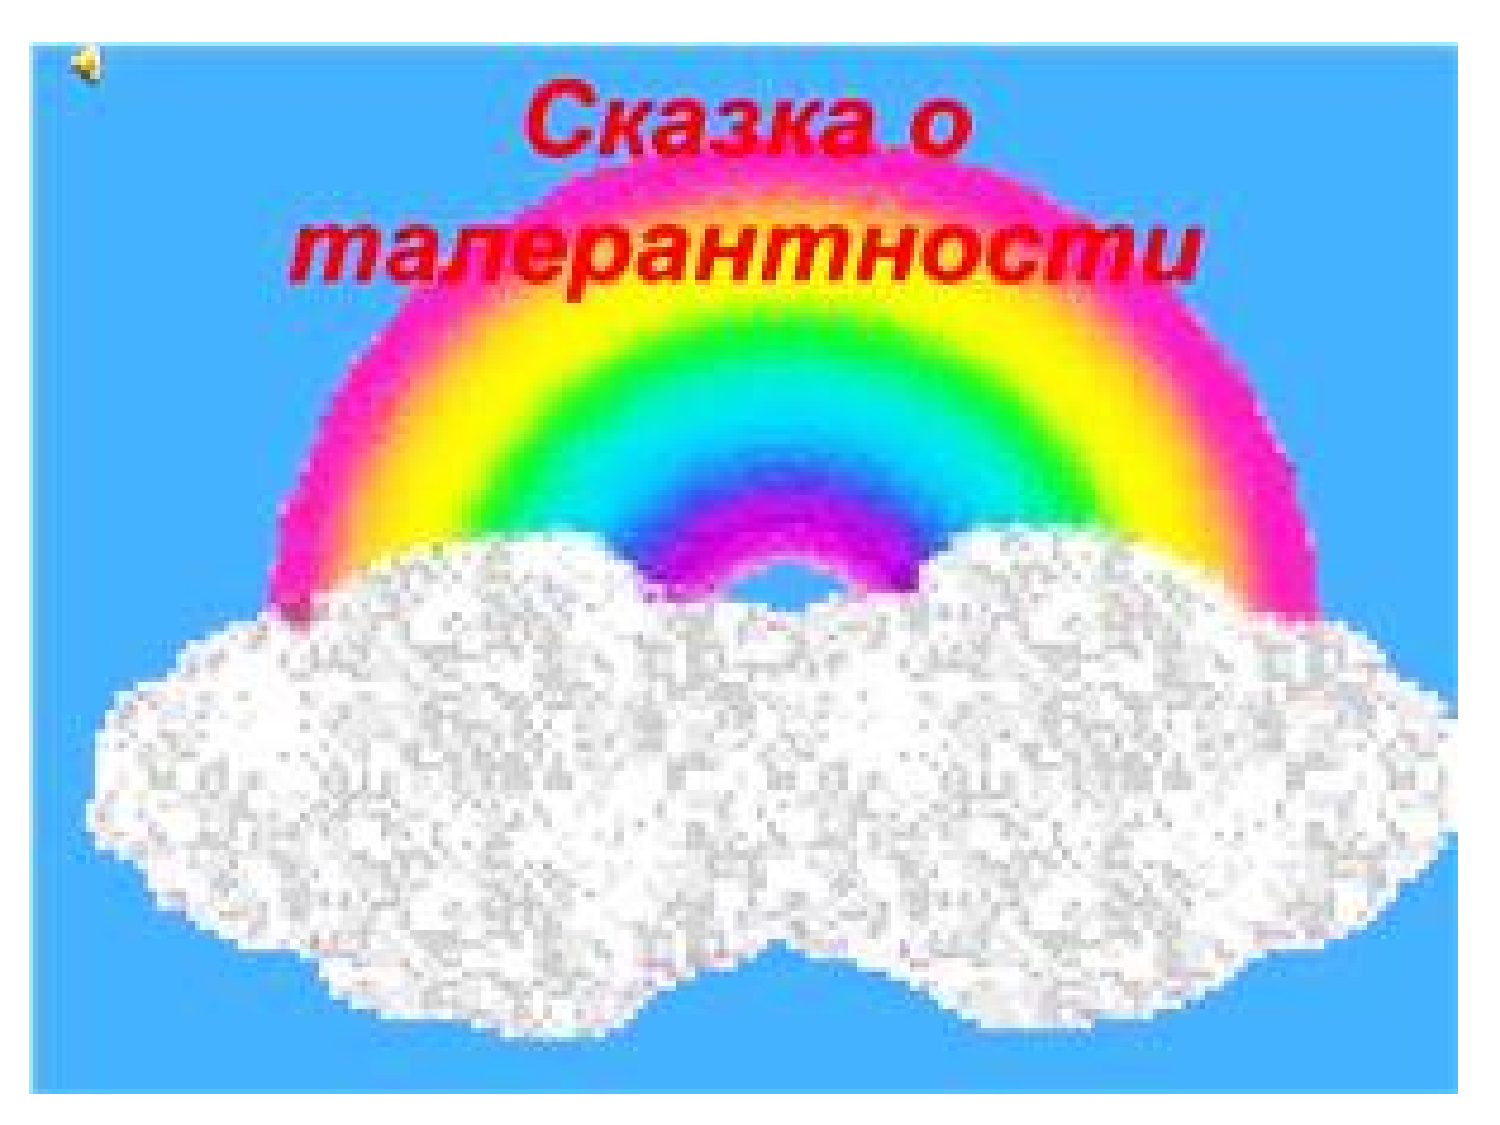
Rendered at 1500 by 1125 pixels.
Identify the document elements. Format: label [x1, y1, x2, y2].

list [29, 42, 1458, 1095]
